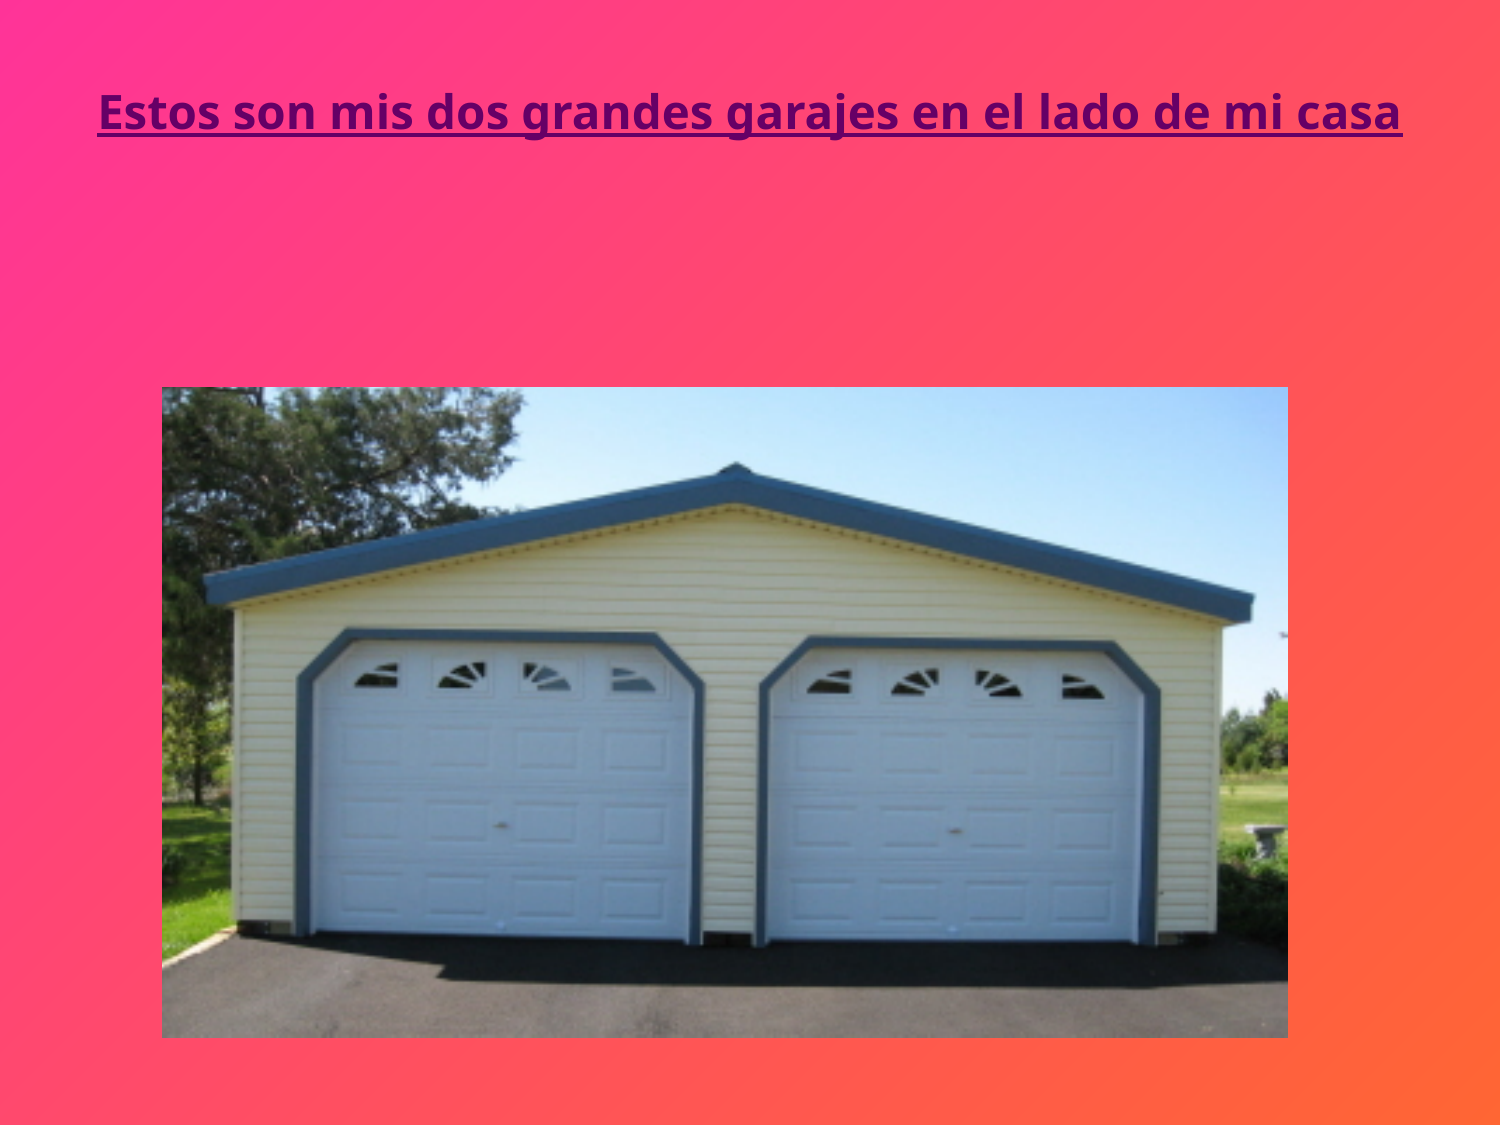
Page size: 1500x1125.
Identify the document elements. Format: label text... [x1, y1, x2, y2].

picture [162, 387, 1288, 1038]
title Estos son mis dos grandes garajes en el lado de mi casa [74, 44, 1426, 233]
